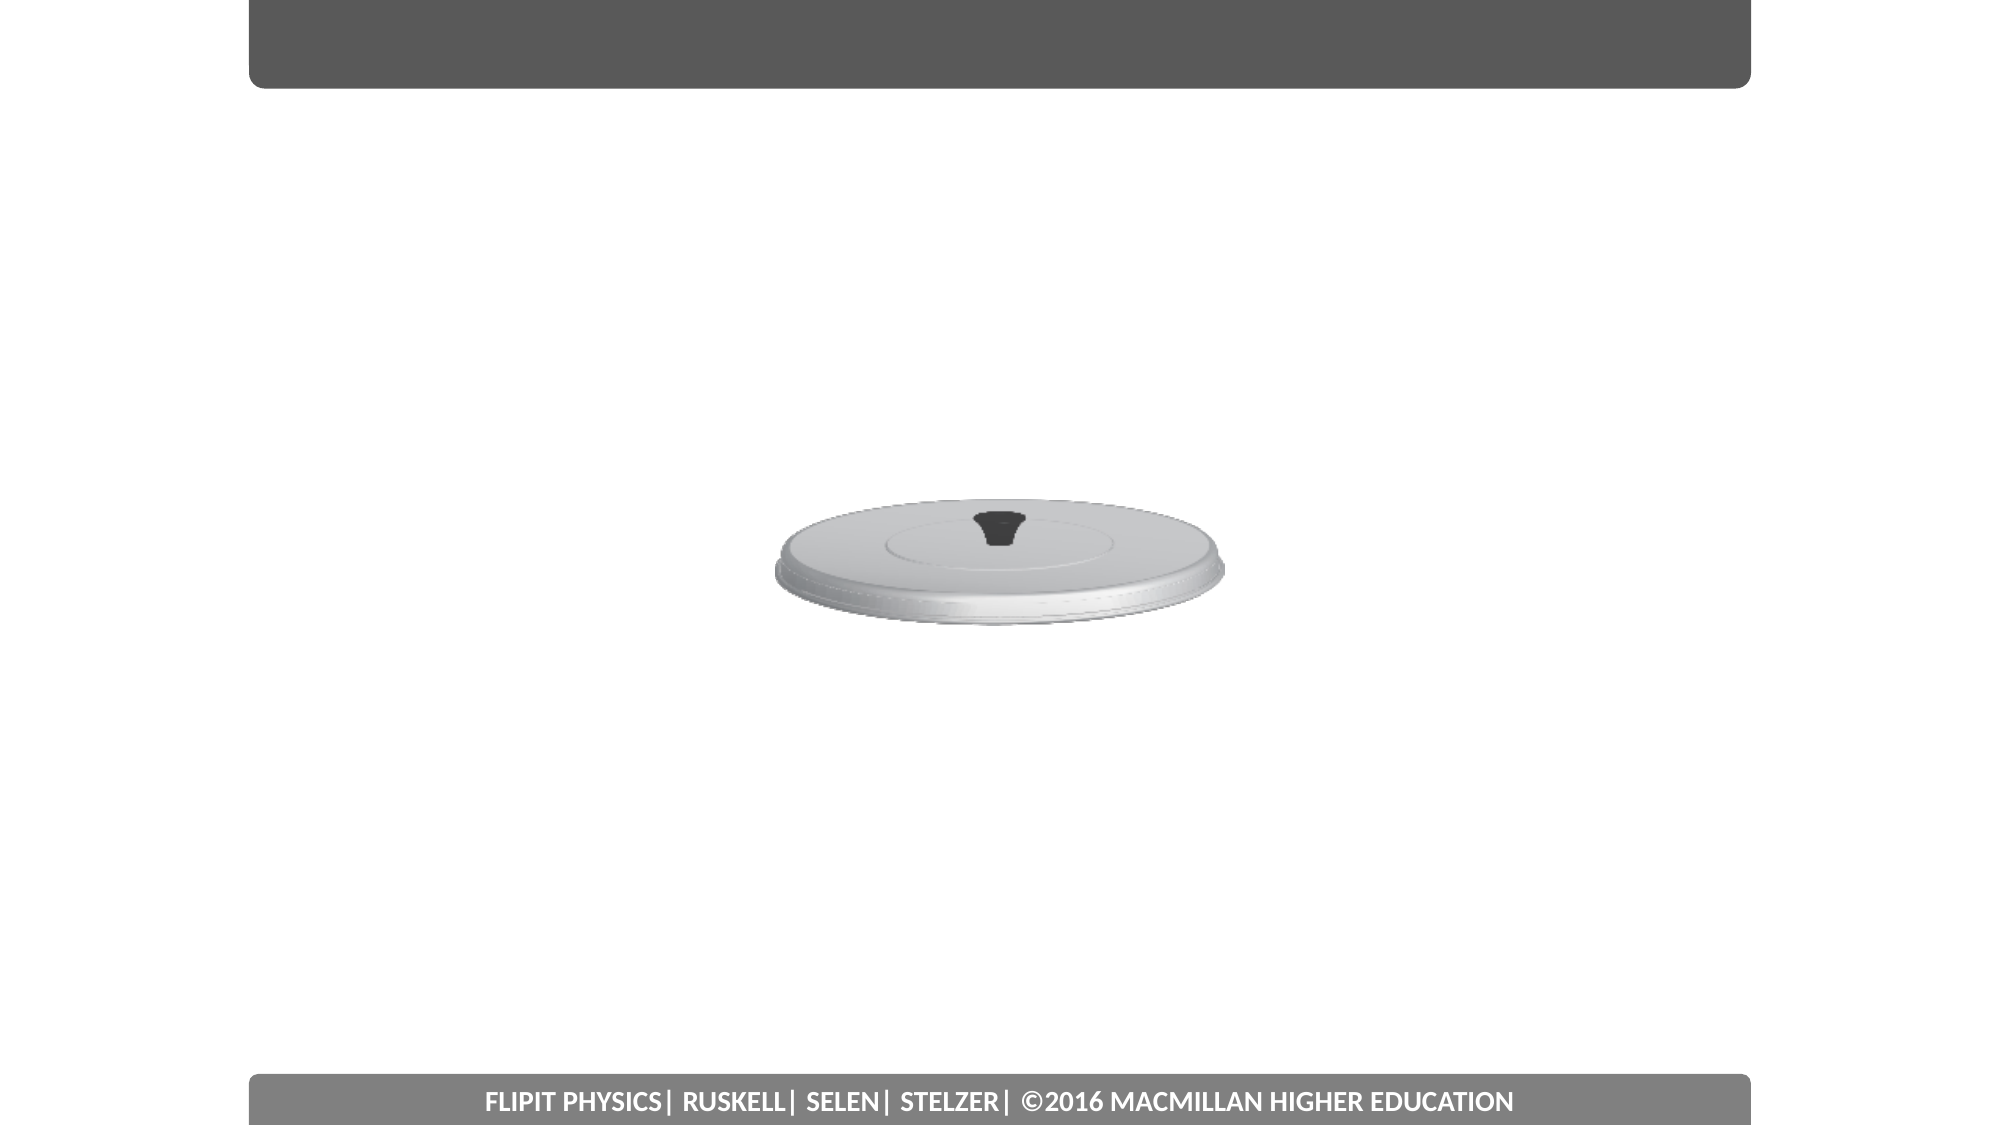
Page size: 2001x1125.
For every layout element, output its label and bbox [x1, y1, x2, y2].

picture [775, 499, 1225, 626]
text_box [248, 0, 1752, 89]
text_box [249, 1074, 1750, 1125]
